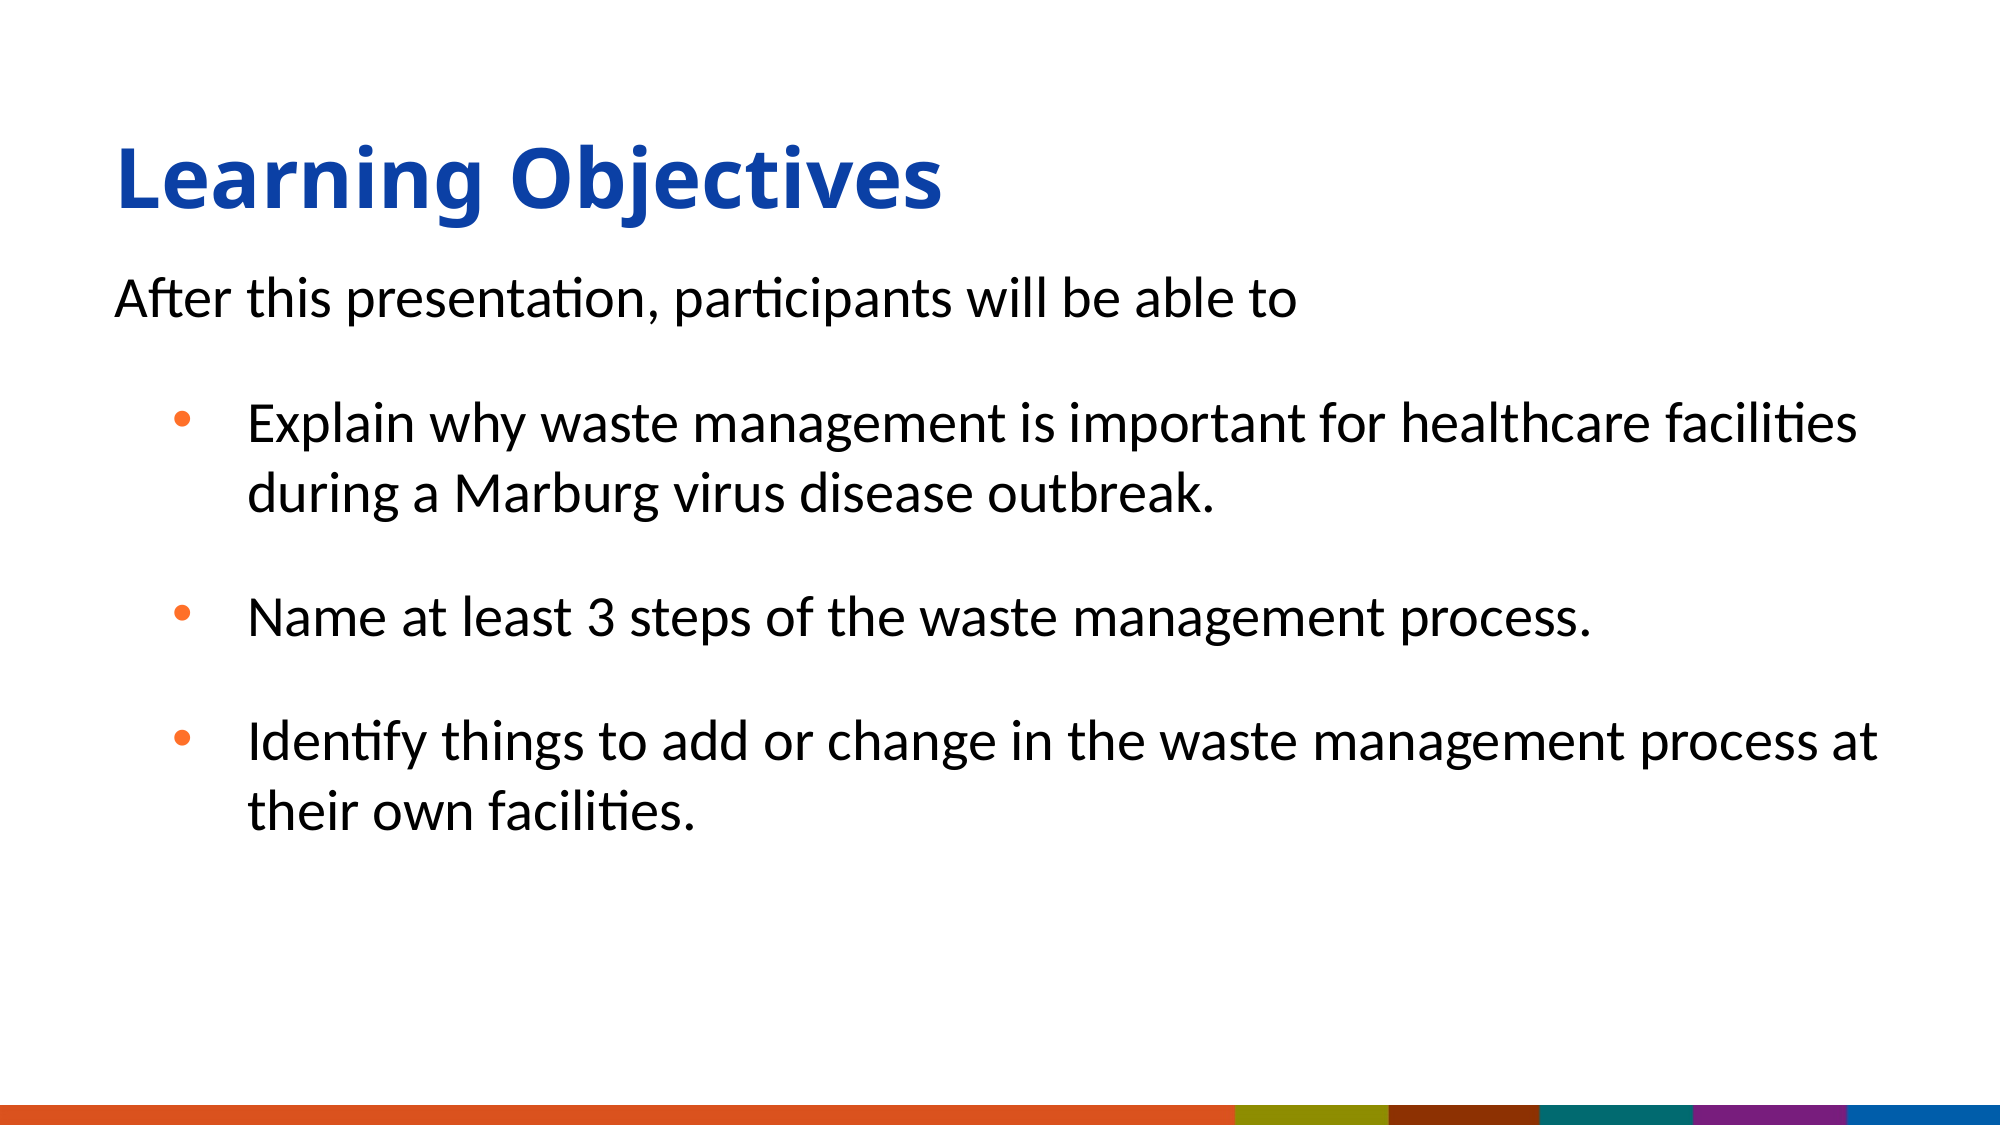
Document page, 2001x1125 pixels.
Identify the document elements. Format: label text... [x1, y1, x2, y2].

picture [0, 1105, 2000, 1125]
title Learning Objectives [99, 45, 1900, 233]
list After this presentation, participants will be able to Explain why waste management is important for healthcare facilities during a Marburg virus disease outbreak. Name at least 3 steps of the waste management process. Identify things to add or change in the waste management process at their own facilities. [99, 252, 1900, 938]
